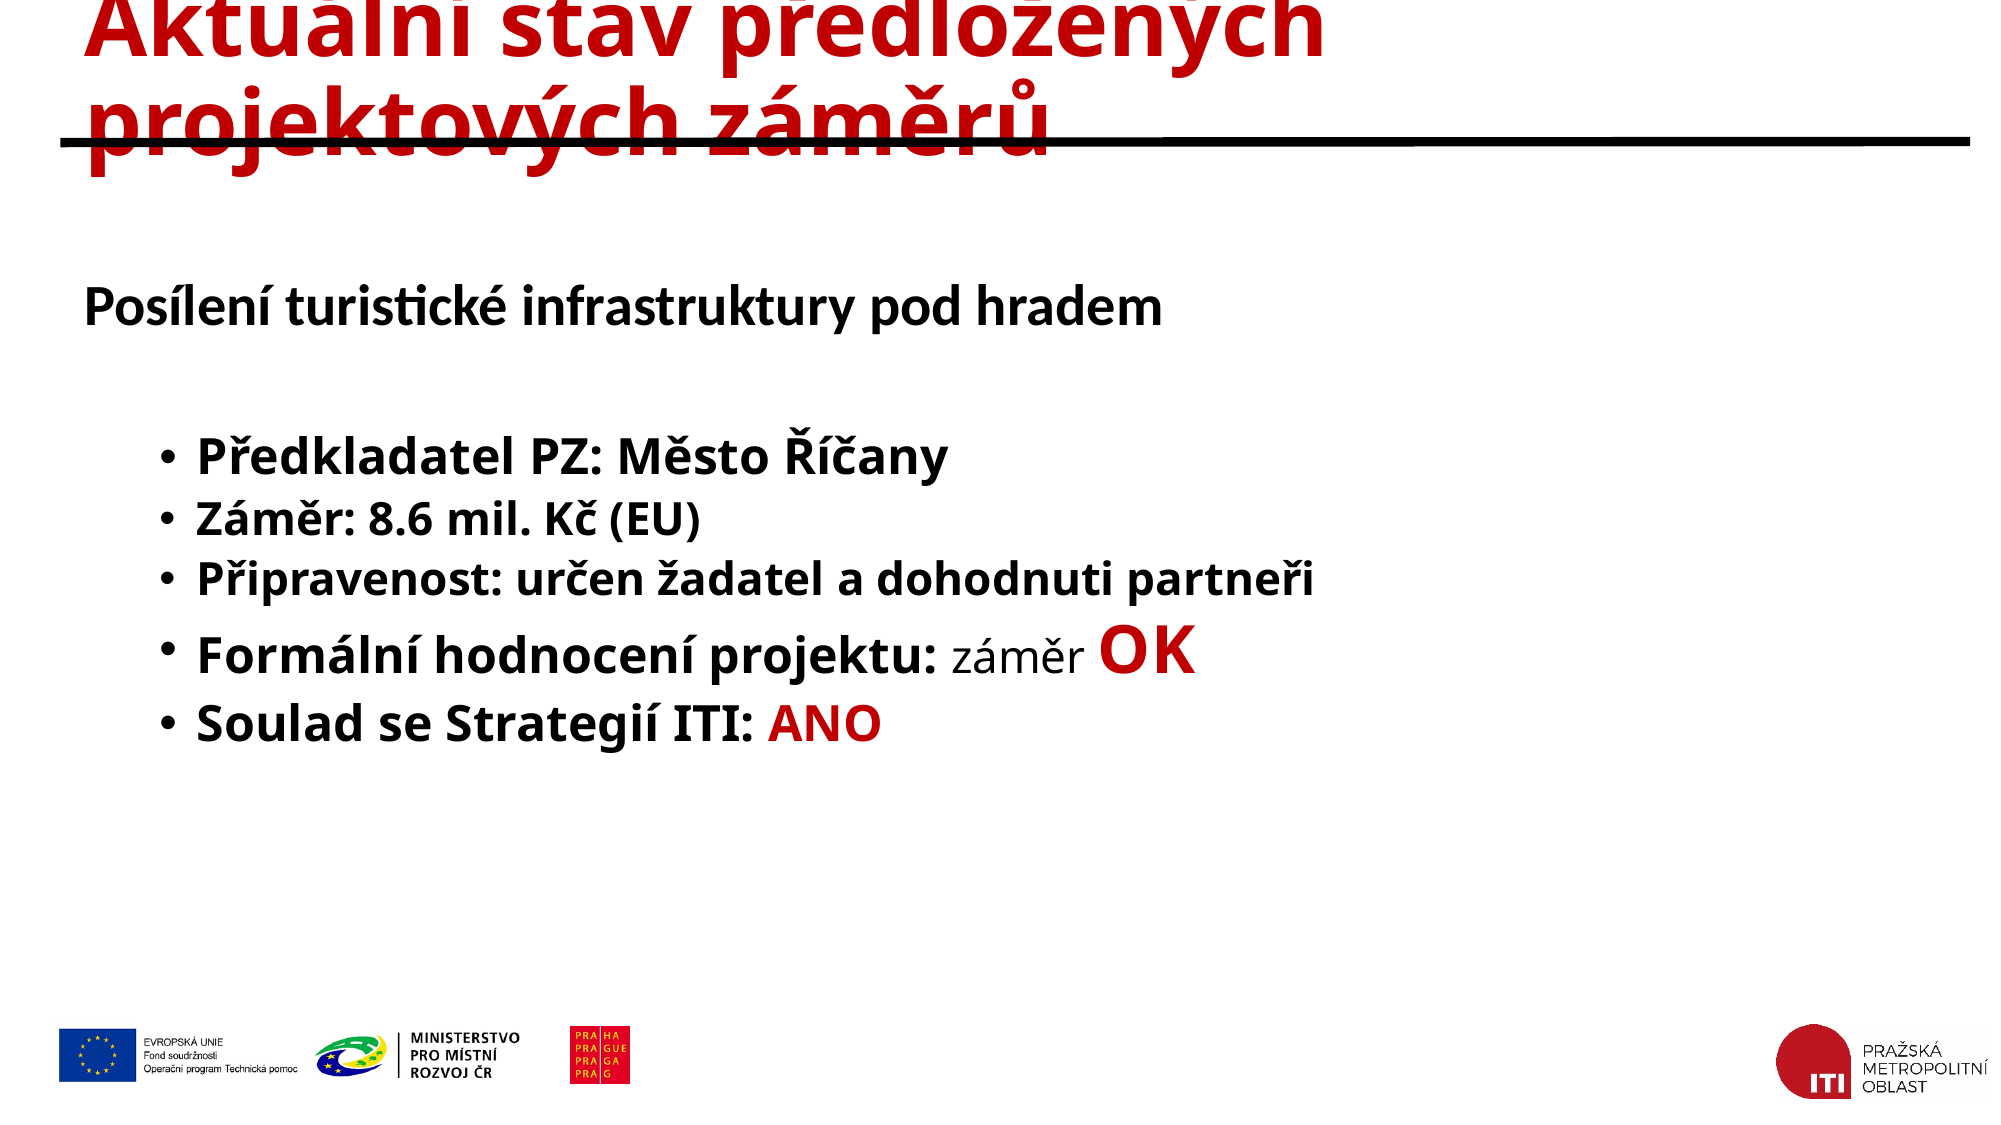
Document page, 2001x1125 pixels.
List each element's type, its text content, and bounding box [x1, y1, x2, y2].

title Aktuální stav předložených projektových záměrů [69, 0, 1863, 137]
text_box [42, 1011, 630, 1099]
picture [1776, 1024, 1988, 1099]
title Aktuální stav předložených projektových záměrů [69, 147, 1863, 176]
list Posílení turistické infrastruktury pod hradem Předkladatel PZ: Město Říčany Záměr: 8.6 mil. Kč (EU) Připravenost: určen žadatel a dohodnuti partneři Formální hodnocení projektu: záměr OK Soulad se Strategií ITI: ANO [69, 176, 1932, 1063]
